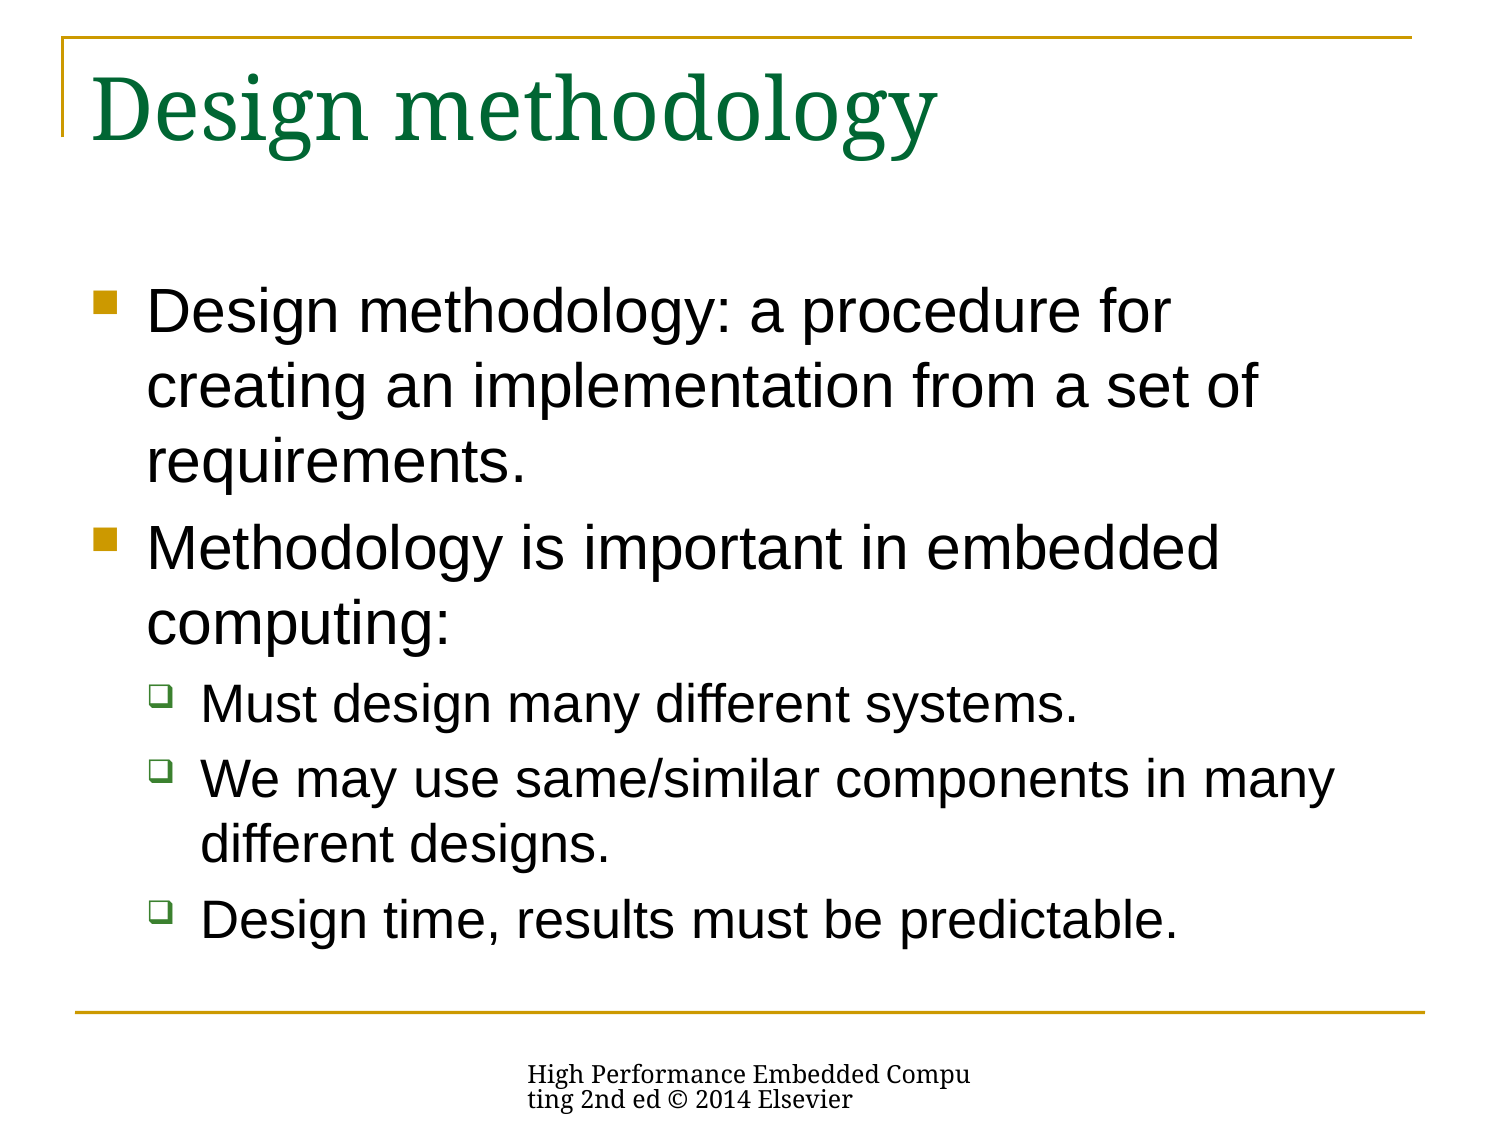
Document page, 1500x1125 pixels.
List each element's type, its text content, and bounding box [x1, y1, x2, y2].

footer High Performance Embedded Computing 2nd ed © 2014 Elsevier [512, 1025, 988, 1100]
title Design methodology [75, 45, 1425, 233]
list Design methodology: a procedure for creating an implementation from a set of requirements. Methodology is important in embedded computing: Must design many different systems. We may use same/similar components in many different designs. Design time, results must be predictable. [75, 262, 1425, 1006]
